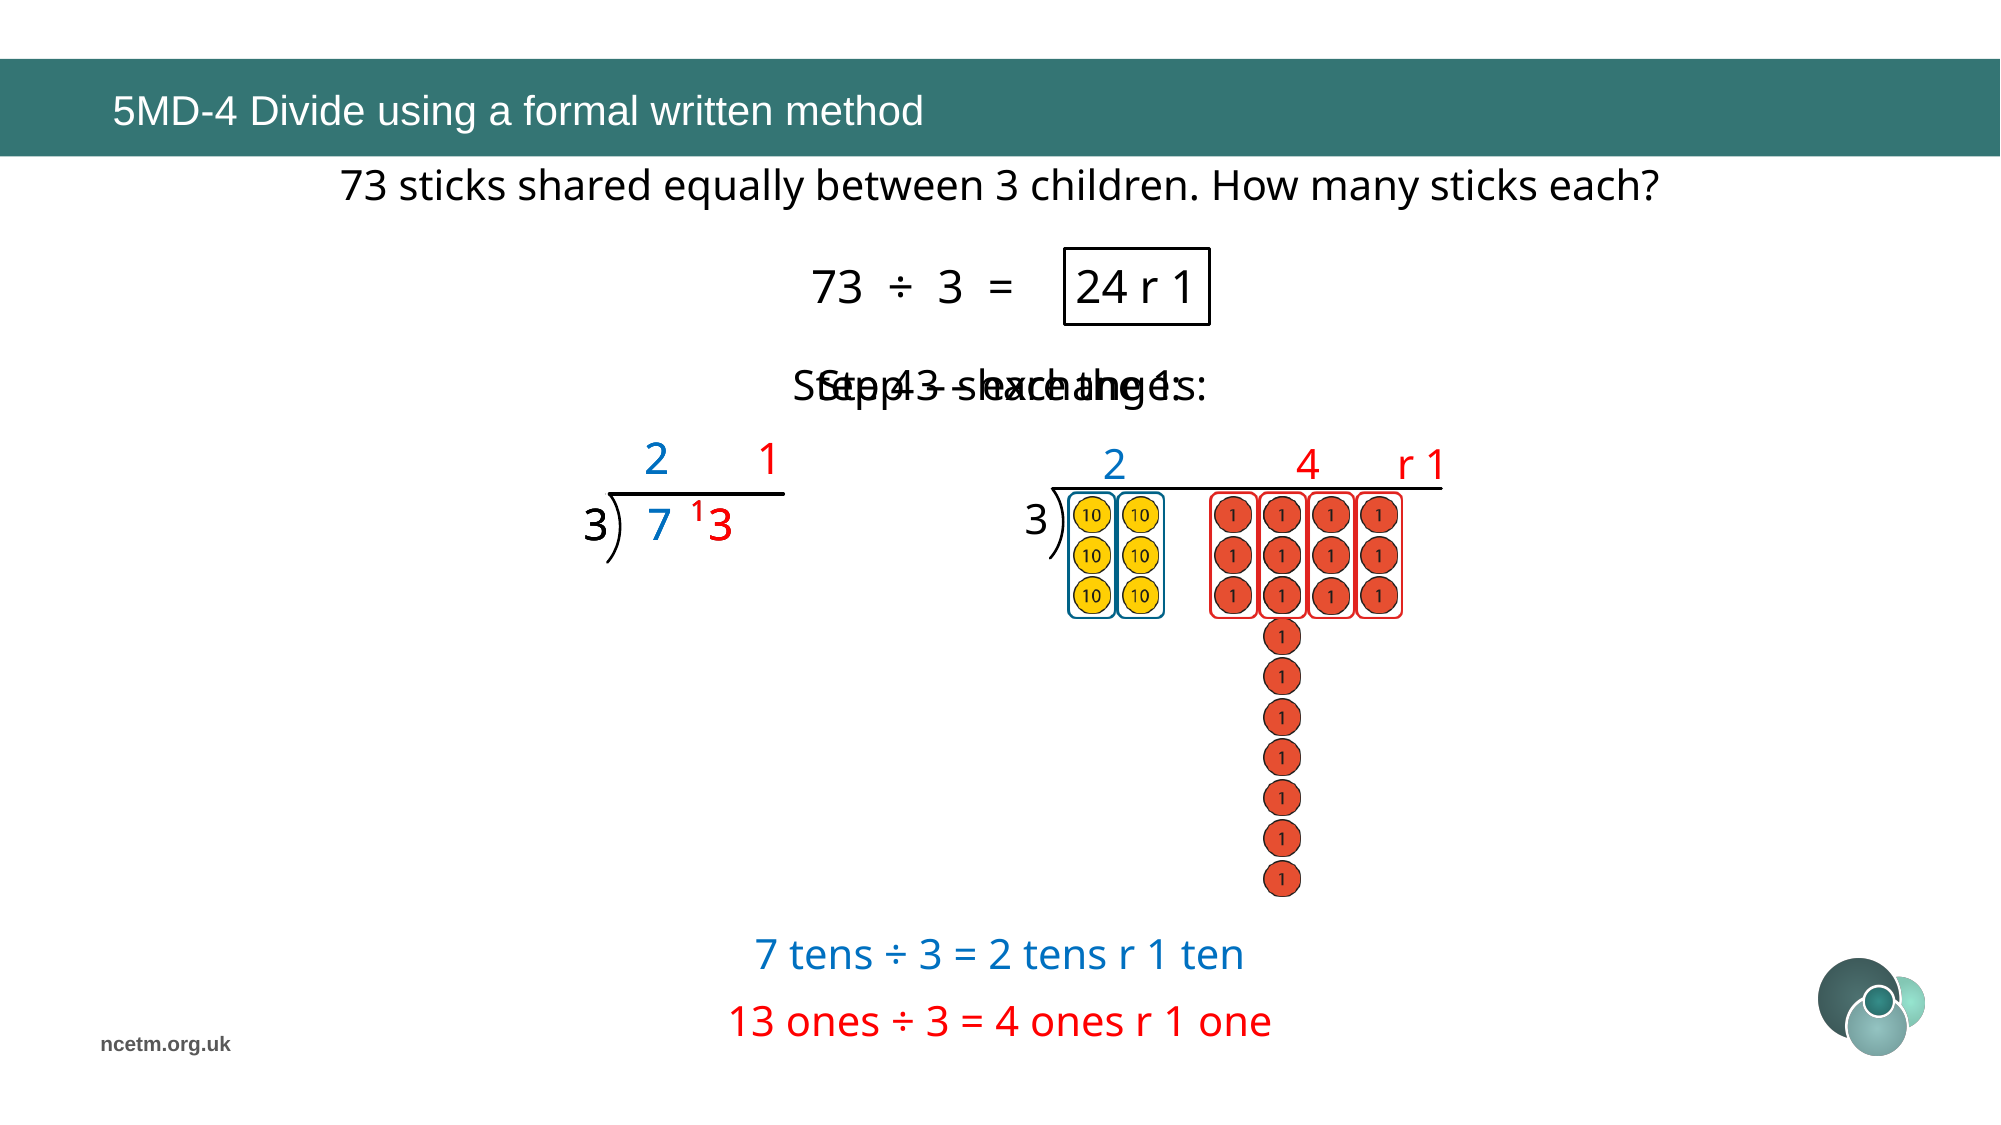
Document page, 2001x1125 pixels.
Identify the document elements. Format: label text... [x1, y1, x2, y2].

text_box 4 [1281, 430, 1335, 474]
text_box 13 ones ÷ 3 = 4 ones r 1 one [712, 987, 1288, 1053]
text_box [1073, 580, 1111, 615]
text_box 2 [1087, 430, 1142, 474]
title 5MD-4 Divide using a formal written method [97, 76, 1945, 147]
picture [1818, 958, 1925, 1056]
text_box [547, 481, 788, 575]
picture [1263, 859, 1301, 898]
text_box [990, 475, 1442, 572]
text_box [790, 248, 1210, 325]
picture [1120, 572, 1162, 616]
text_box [578, 431, 808, 578]
text_box 73 sticks shared equally between 3 children. How many sticks each? [324, 150, 1675, 216]
text_box 7 tens ÷ 3 = 2 tens r 1 ten [739, 920, 1261, 986]
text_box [1263, 738, 1301, 857]
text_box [1263, 626, 1301, 736]
text_box Step 4 – share the 1s: [777, 351, 1223, 417]
text_box r 1 [1382, 430, 1465, 496]
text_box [1214, 580, 1252, 615]
picture [1209, 572, 1404, 619]
